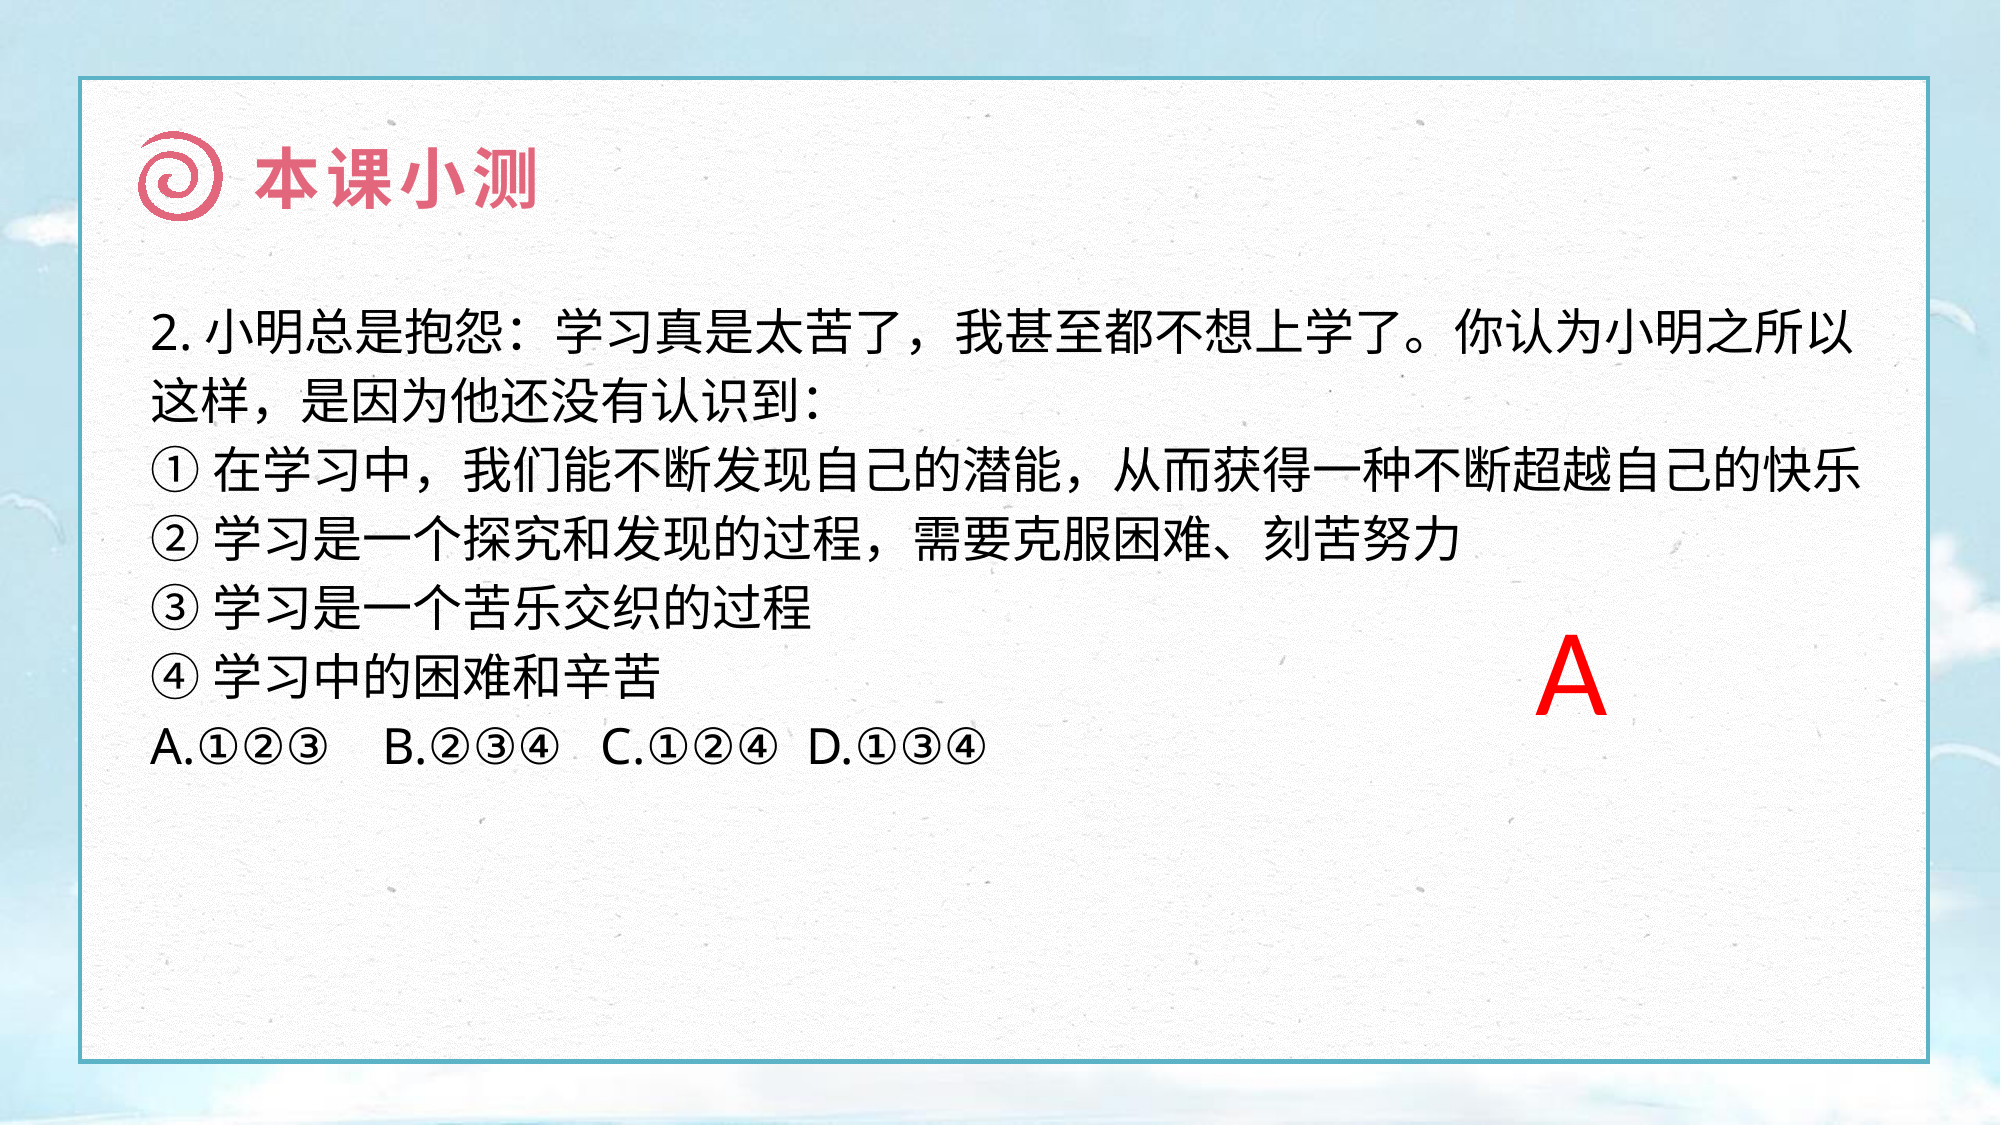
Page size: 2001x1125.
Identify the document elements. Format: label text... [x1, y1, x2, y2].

text_box A [1521, 583, 1699, 748]
text_box 2.小明总是抱怨：学习真是太苦了，我甚至都不想上学了。你认为小明之所以这样，是因为他还没有认识到： ①在学习中，我们能不断发现自己的潜能，从而获得一种不断超越自己的快乐 ②学习是一个探究和发现的过程，需要克服困难、刻苦努力 ③学习是一个苦乐交织的过程 ④学习中的困难和辛苦 A.①②③ B.②③④ C.①②④ D.①③④ [135, 283, 1908, 782]
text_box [135, 118, 856, 237]
picture [0, 0, 2001, 1125]
